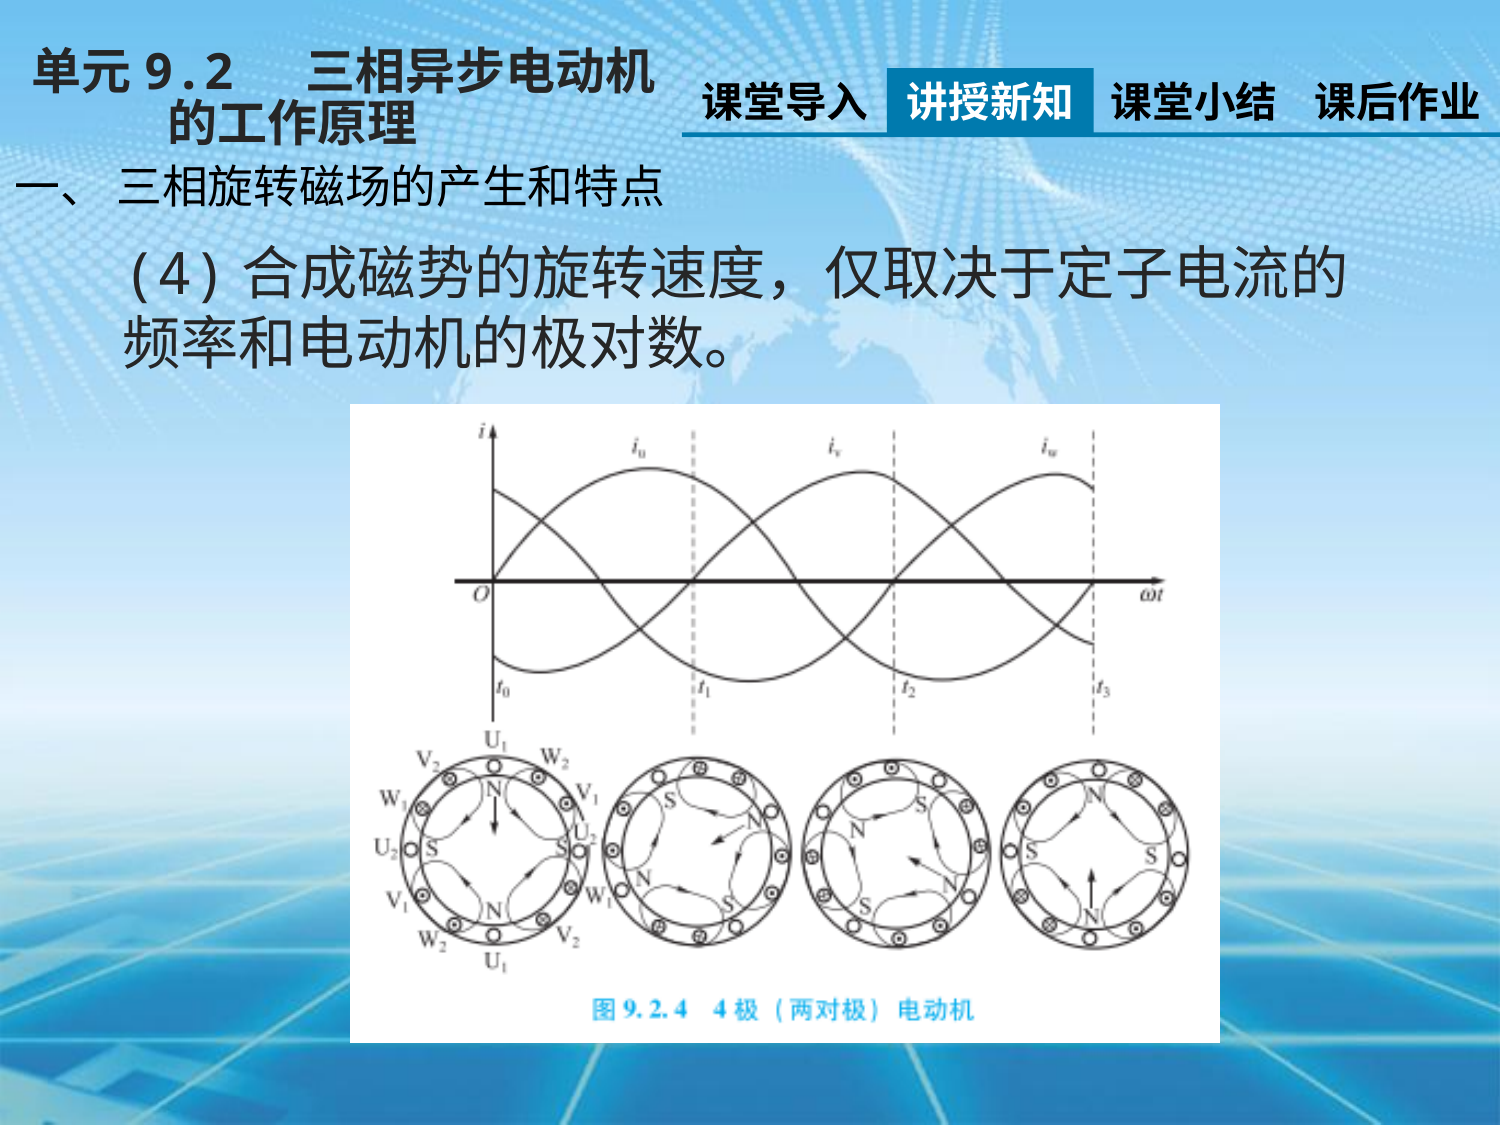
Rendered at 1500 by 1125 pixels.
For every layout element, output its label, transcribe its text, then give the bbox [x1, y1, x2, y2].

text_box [16, 39, 1500, 160]
picture [0, 160, 1500, 1125]
text_box (4)合成磁势的旋转速度，仅取决于定子电流的频率和电动机的极对数。 [107, 229, 1381, 384]
picture [0, 0, 1500, 150]
text_box 一、 三相旋转磁场的产生和特点 [0, 150, 1350, 221]
